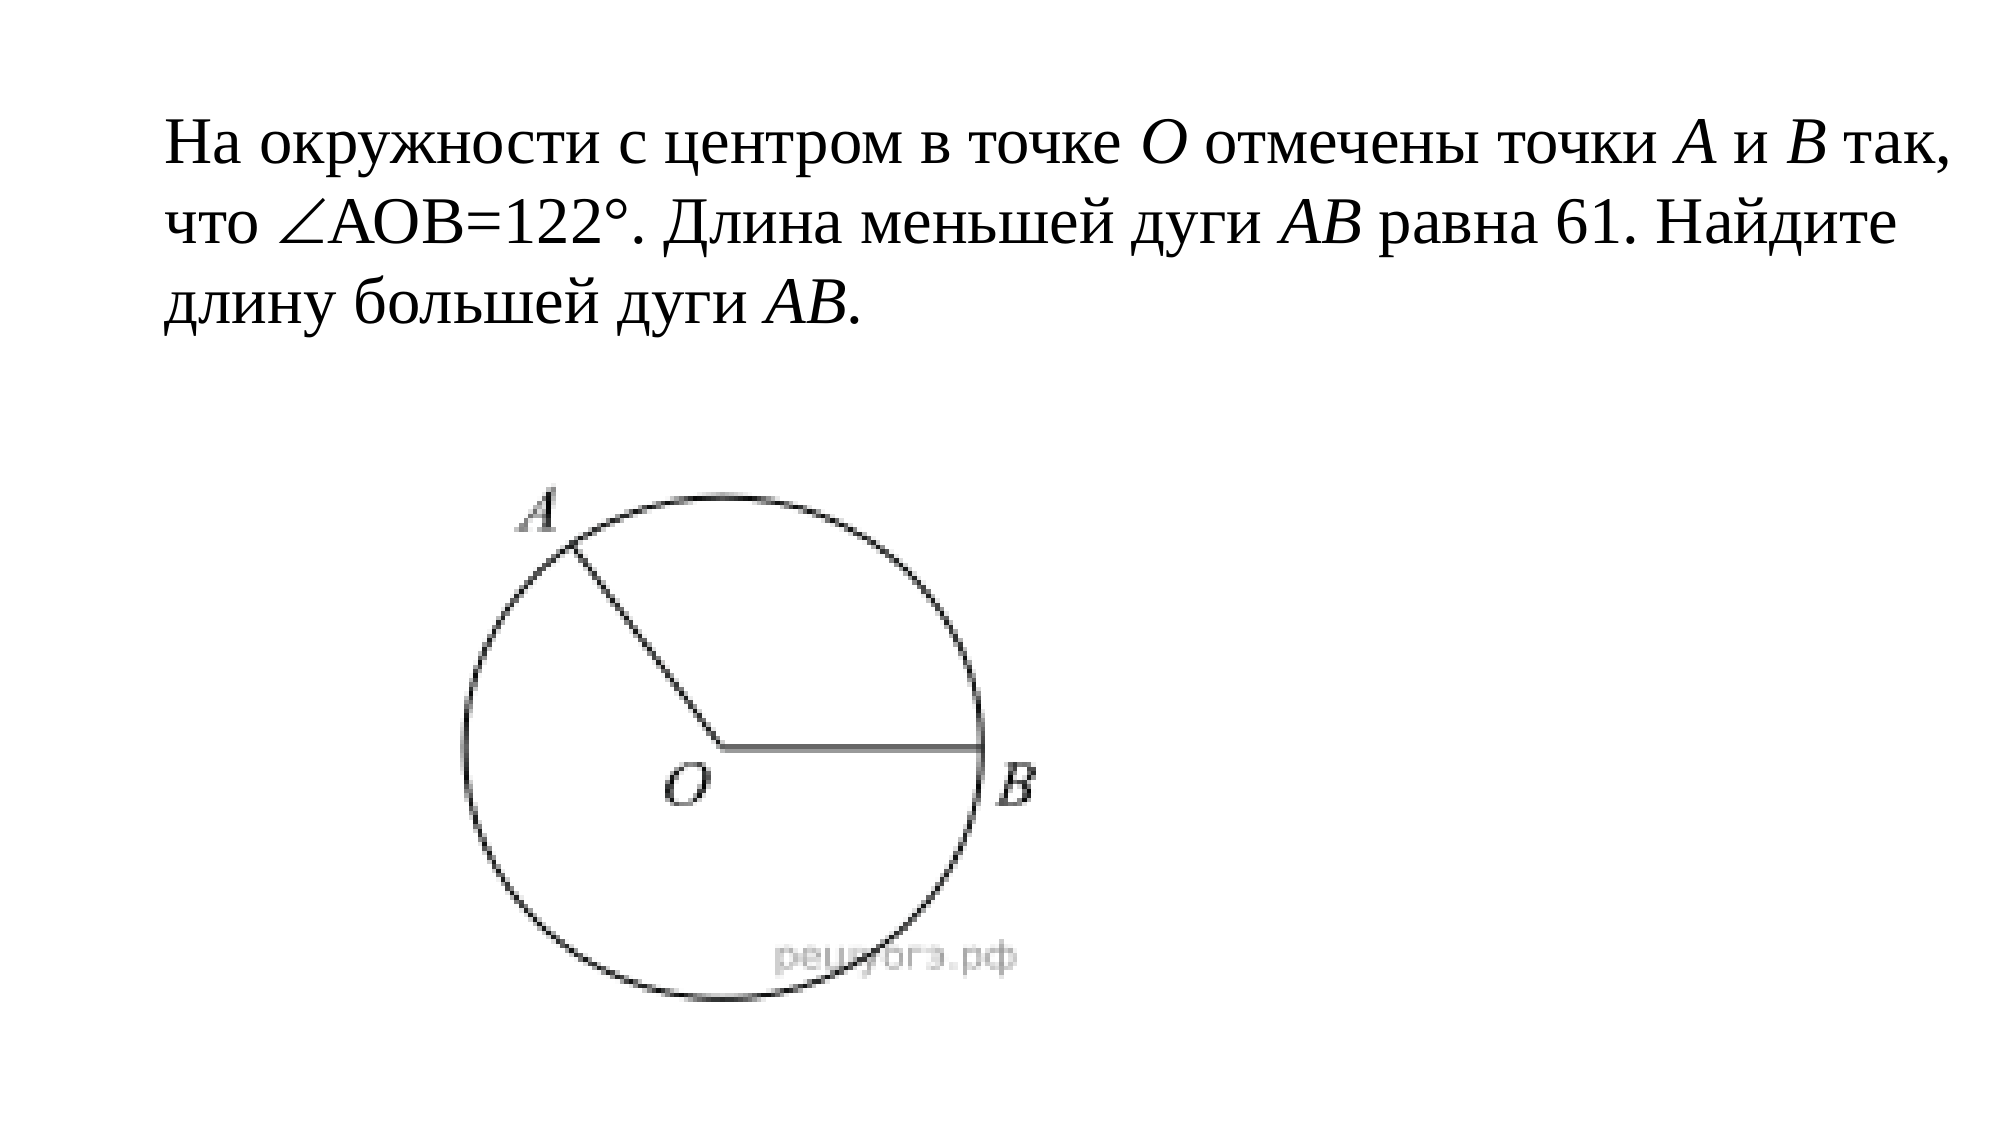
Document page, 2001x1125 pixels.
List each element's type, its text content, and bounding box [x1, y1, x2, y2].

picture [460, 470, 1050, 1002]
text_box На окружности с центром в точке O отмечены точки A и B так, что АОВ=122°. Длина меньшей дуги AB равна 61. Найдите длину большей дуги AB. [149, 89, 1977, 425]
